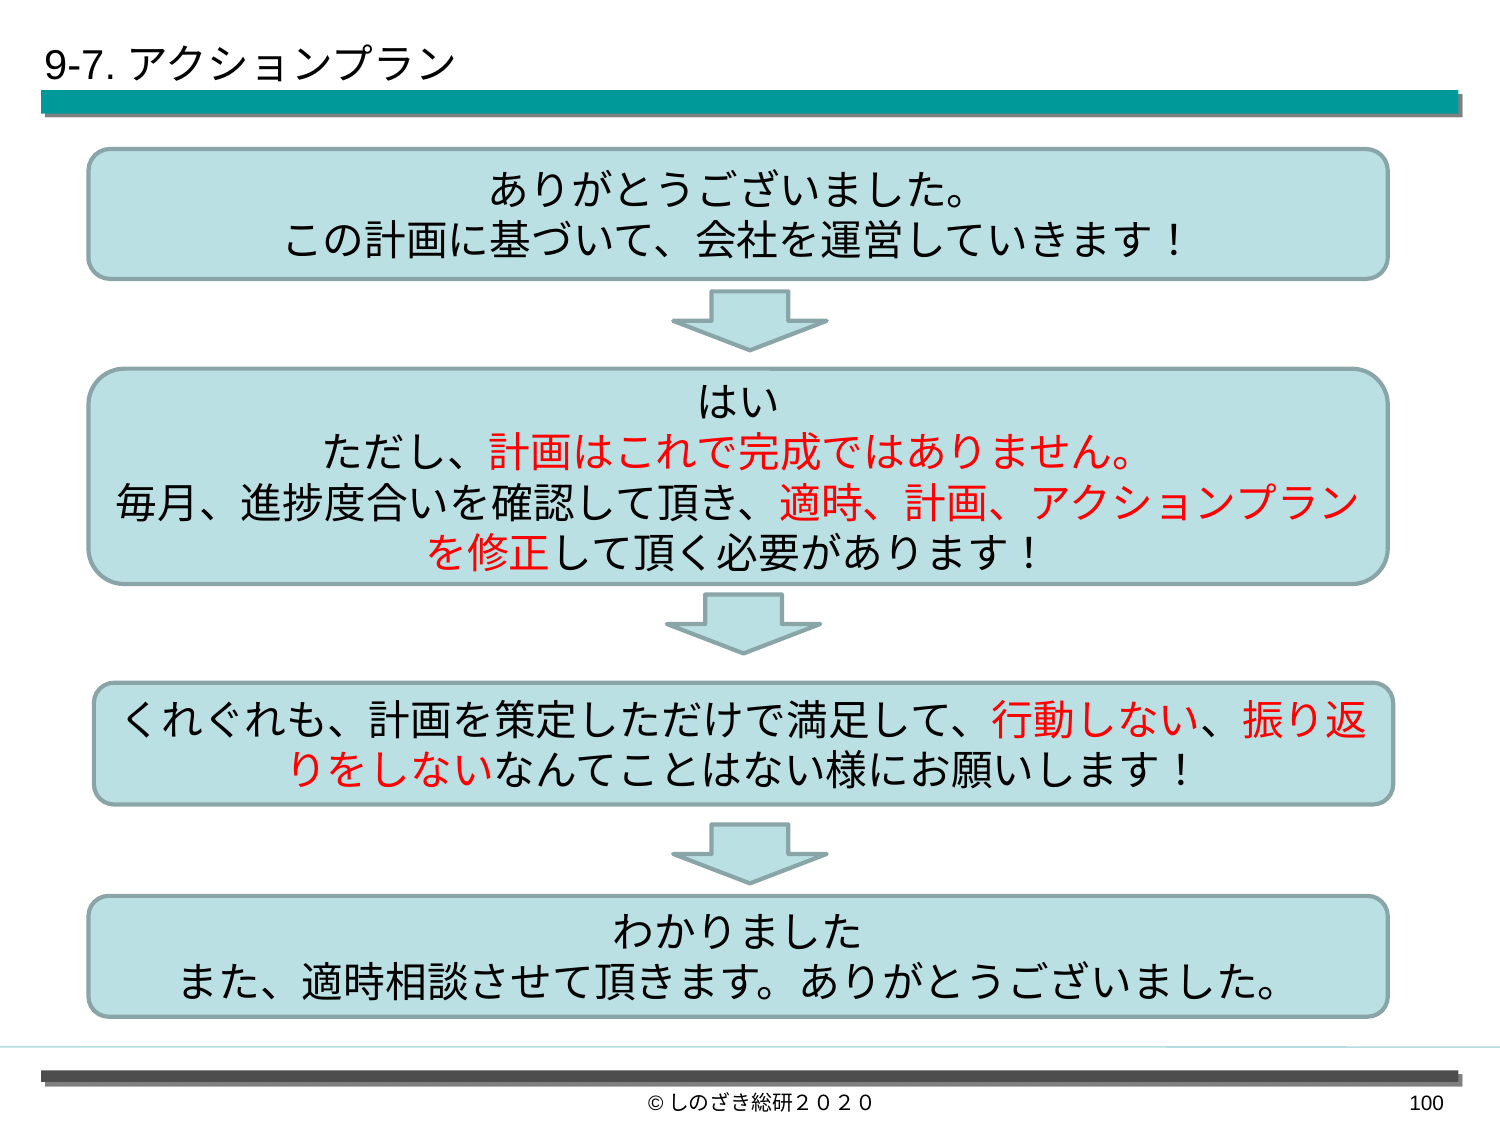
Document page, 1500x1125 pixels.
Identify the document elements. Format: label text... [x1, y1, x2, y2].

text_box 9-7.アクションプラン [29, 30, 1091, 95]
text_box くれぐれも、計画を策定しただけで満足して、行動しない、振り返りをしないなんてことはない様にお願いします！ [91, 680, 1396, 807]
text_box [671, 822, 829, 886]
footer ©しのざき総研２０２０ [524, 1082, 1000, 1125]
text_box はい ただし、計画はこれで完成ではありません。 毎月、進捗度合いを確認して頂き、適時、計画、アクションプランを修正して頂く必要があります！ [86, 366, 1390, 587]
slide_number 99 [1108, 1082, 1459, 1125]
text_box ありがとうございました。 この計画に基づいて、会社を運営していきます！ [86, 146, 1390, 282]
text_box わかりました また、適時相談させて頂きます。ありがとうございました。 [86, 893, 1390, 1019]
text_box [671, 289, 829, 353]
text_box [664, 592, 823, 656]
